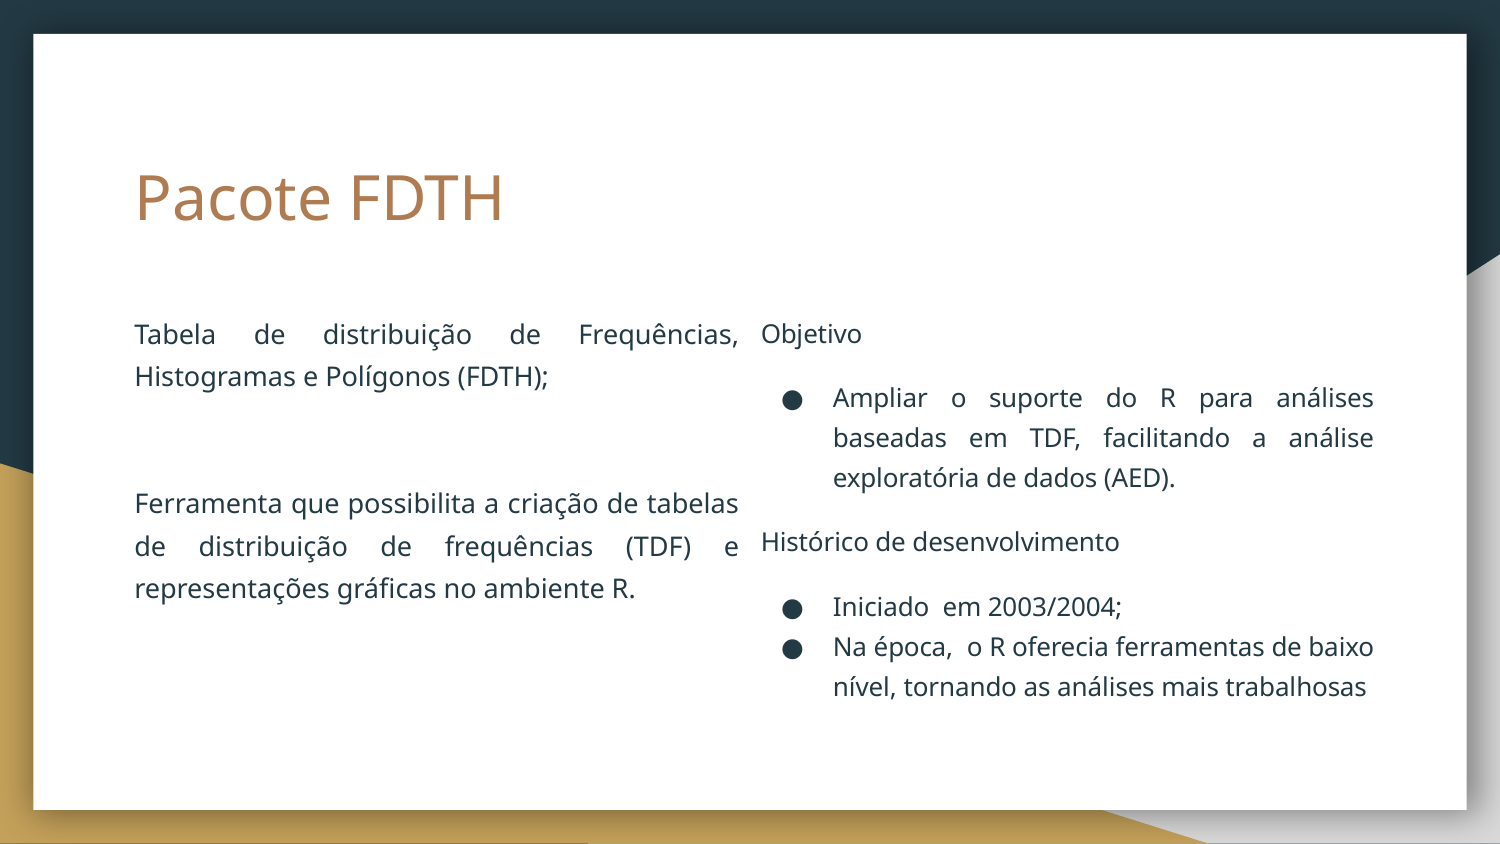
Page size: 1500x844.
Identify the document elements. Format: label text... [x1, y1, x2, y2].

list Objetivo Ampliar o suporte do R para análises baseadas em TDF, facilitando a análise exploratória de dados (AED). Histórico de desenvolvimento Iniciado em 2003/2004; Na época, o R oferecia ferramentas de baixo nível, tornando as análises mais trabalhosas [760, 295, 1375, 729]
title Pacote FDTH [134, 138, 1366, 296]
list Tabela de distribuição de Frequências, Histogramas e Polígonos (FDTH); Ferramenta que possibilita a criação de tabelas de distribuição de frequências (TDF) e representações gráficas no ambiente R. [134, 295, 739, 729]
